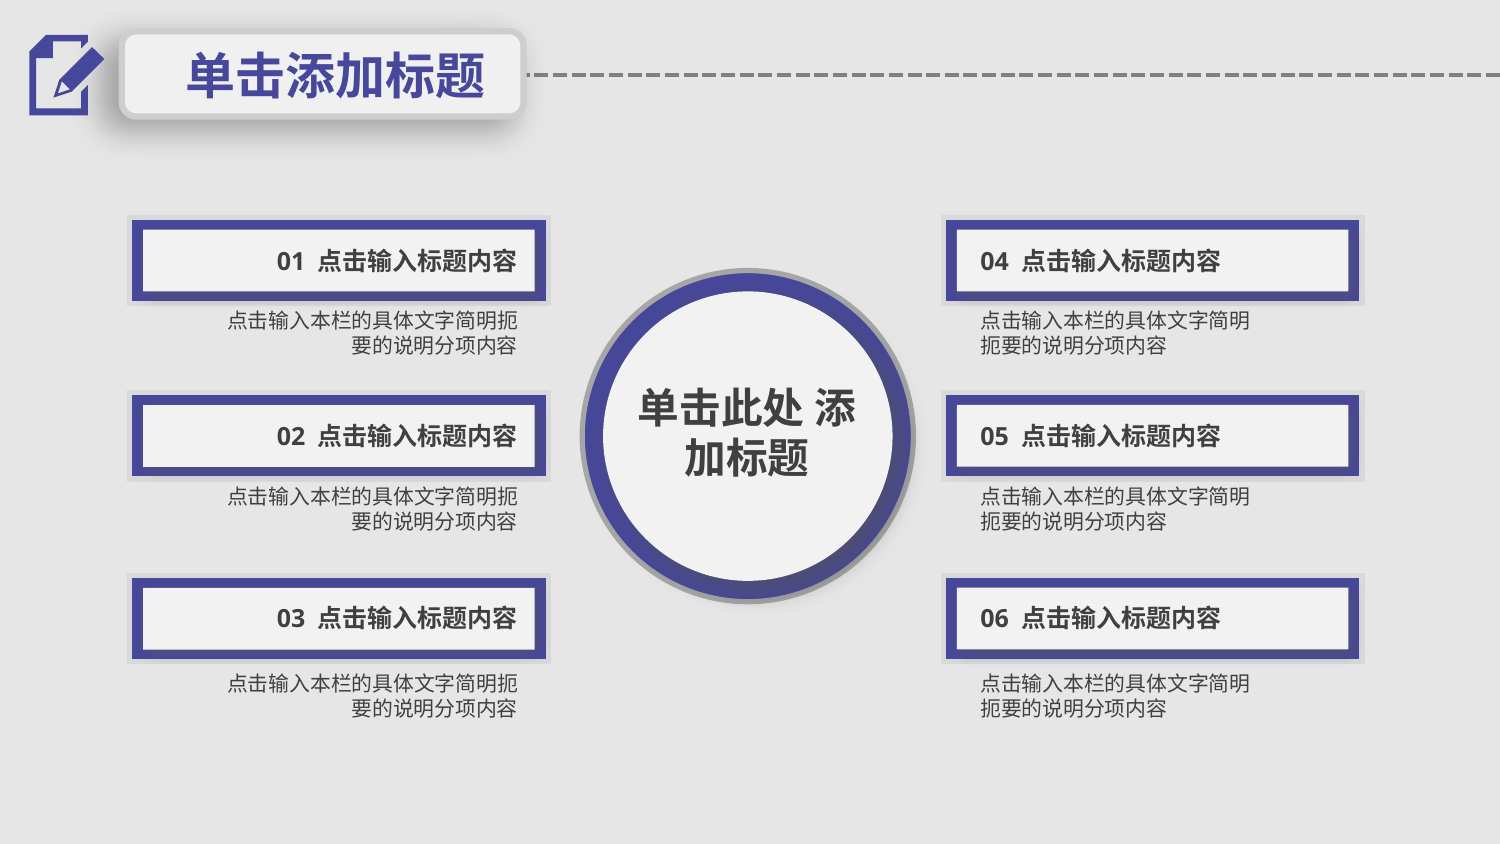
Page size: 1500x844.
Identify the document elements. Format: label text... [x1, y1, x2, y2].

text_box 点击输入本栏的具体文字简明扼要的说明分项内容 [980, 322, 1257, 343]
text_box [129, 575, 549, 662]
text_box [129, 392, 549, 480]
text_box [943, 575, 1362, 662]
text_box 点击输入本栏的具体文字简明扼要的说明分项内容 [980, 685, 1257, 706]
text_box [29, 34, 105, 116]
text_box 单击添加标题 [170, 37, 501, 112]
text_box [129, 217, 549, 304]
text_box [121, 31, 524, 117]
text_box 点击输入本栏的具体文字简明扼要的说明分项内容 [226, 498, 518, 519]
text_box 点击输入本栏的具体文字简明扼要的说明分项内容 [226, 684, 518, 706]
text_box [943, 392, 1362, 479]
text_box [943, 217, 1362, 304]
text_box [582, 270, 914, 602]
text_box 点击输入本栏的具体文字简明扼要的说明分项内容 [226, 322, 518, 343]
text_box 点击输入本栏的具体文字简明扼要的说明分项内容 [980, 498, 1257, 519]
